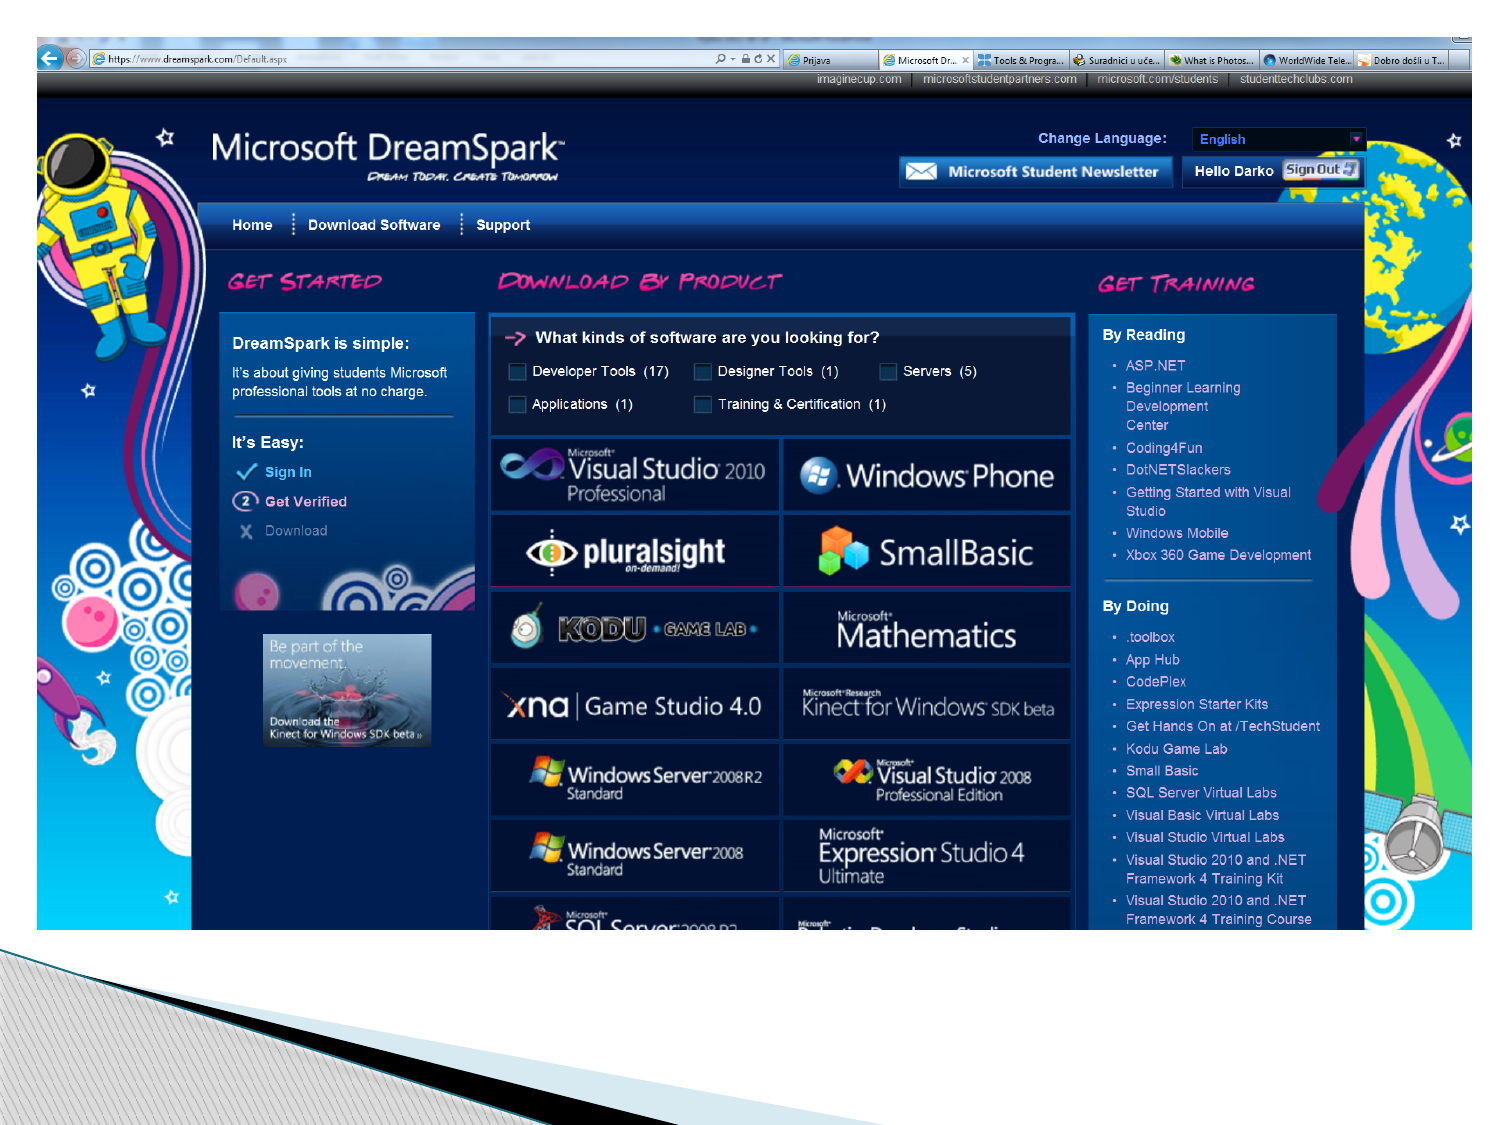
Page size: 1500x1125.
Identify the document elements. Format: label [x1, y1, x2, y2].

picture [1426, 184, 1438, 201]
picture [1413, 311, 1428, 320]
picture [1391, 311, 1411, 317]
picture [37, 37, 1472, 930]
picture [1378, 172, 1424, 219]
picture [37, 890, 190, 930]
picture [97, 671, 110, 685]
picture [1352, 192, 1359, 200]
picture [1371, 194, 1399, 221]
